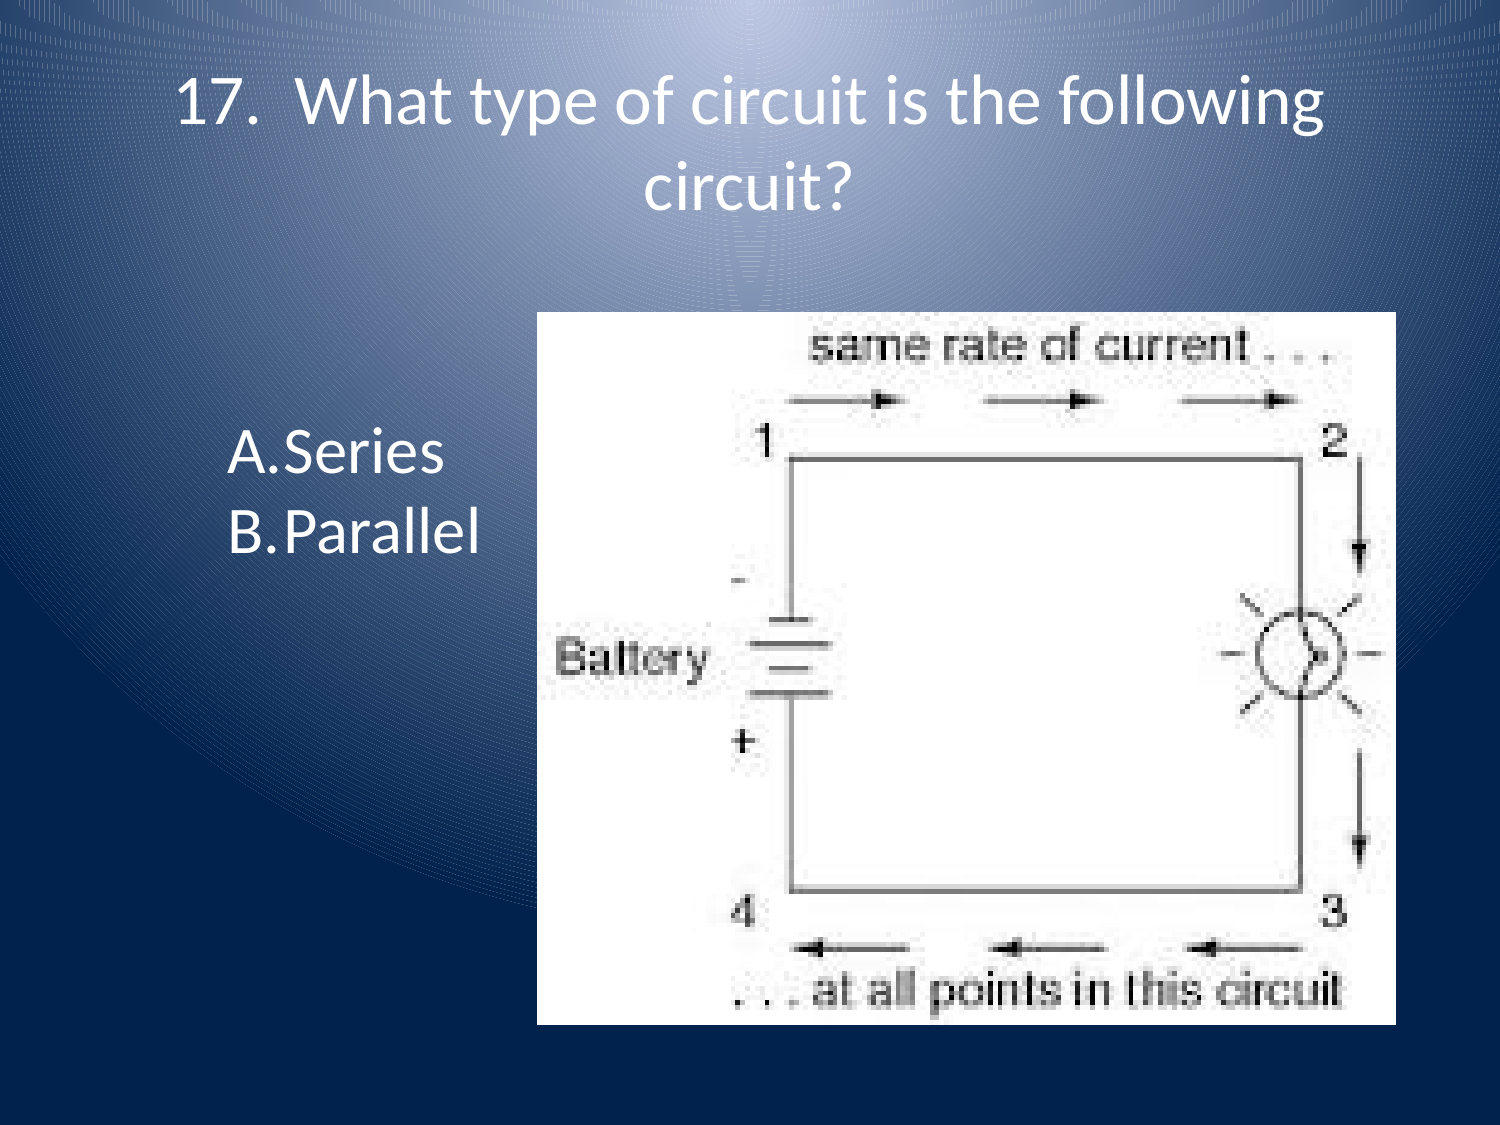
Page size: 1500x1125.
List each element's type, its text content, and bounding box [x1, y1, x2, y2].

title 17. What type of circuit is the following circuit? [75, 45, 1425, 233]
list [537, 312, 1396, 1026]
text_box Series Parallel [212, 399, 532, 575]
